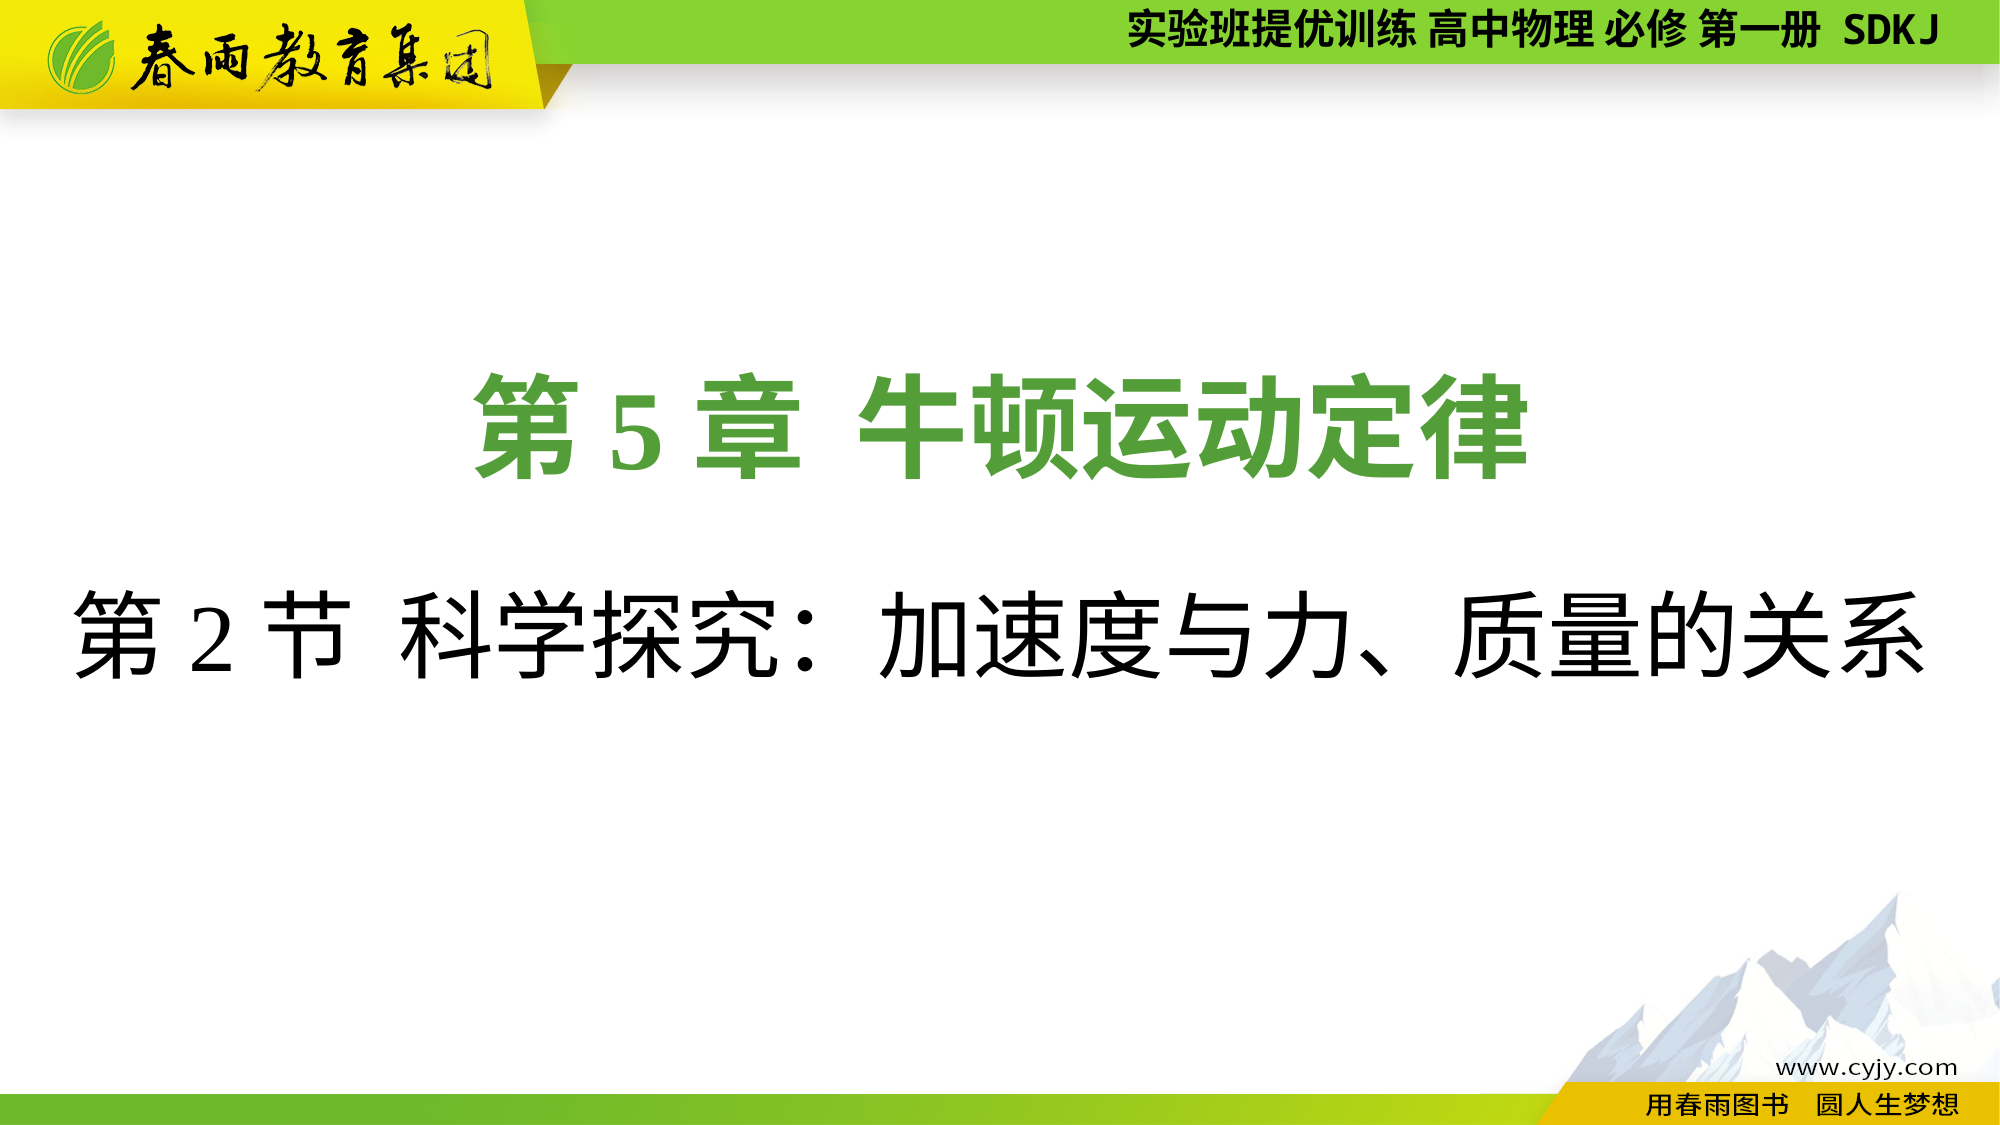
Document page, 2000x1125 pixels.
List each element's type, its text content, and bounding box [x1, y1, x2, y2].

text_box 第2节 科学探究：加速度与力、质量的关系 [54, 511, 1946, 699]
picture [0, 0, 2000, 1125]
text_box 第5章 牛顿运动定律 [54, 282, 1946, 500]
